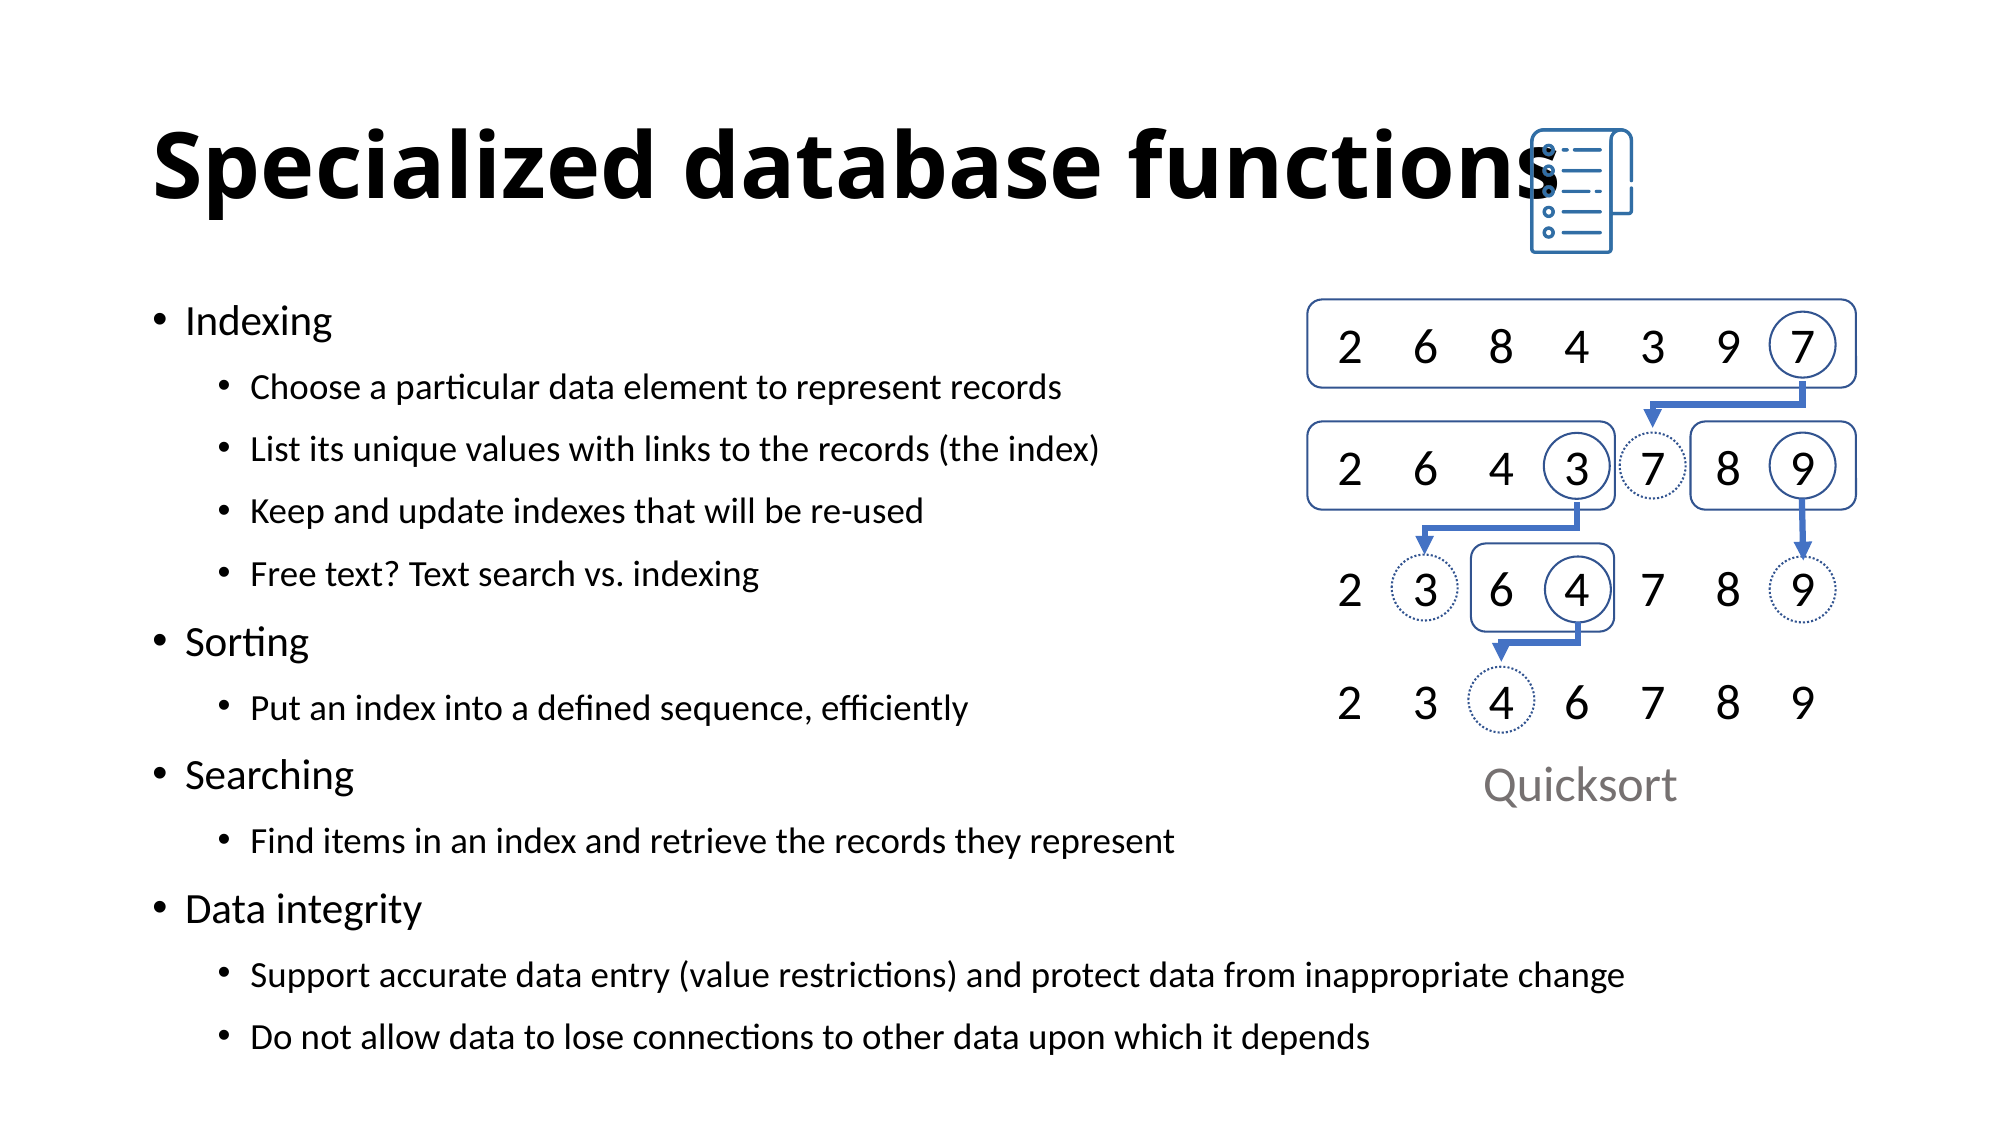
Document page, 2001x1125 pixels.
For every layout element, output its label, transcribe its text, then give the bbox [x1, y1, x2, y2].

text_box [1307, 299, 1856, 738]
list Indexing Choose a particular data element to represent records List its unique values with links to the records (the index) Keep and update indexes that will be re-used Free text? Text search vs. indexing Sorting Put an index into a defined sequence, efficiently Searching Find items in an index and retrieve the records they represent Data integrity Support accurate data entry (value restrictions) and protect data from inappropriate change Do not allow data to lose connections to other data upon which it depends [137, 274, 1919, 1075]
title Specialized database functions [137, 59, 1863, 274]
picture [1518, 128, 1645, 254]
